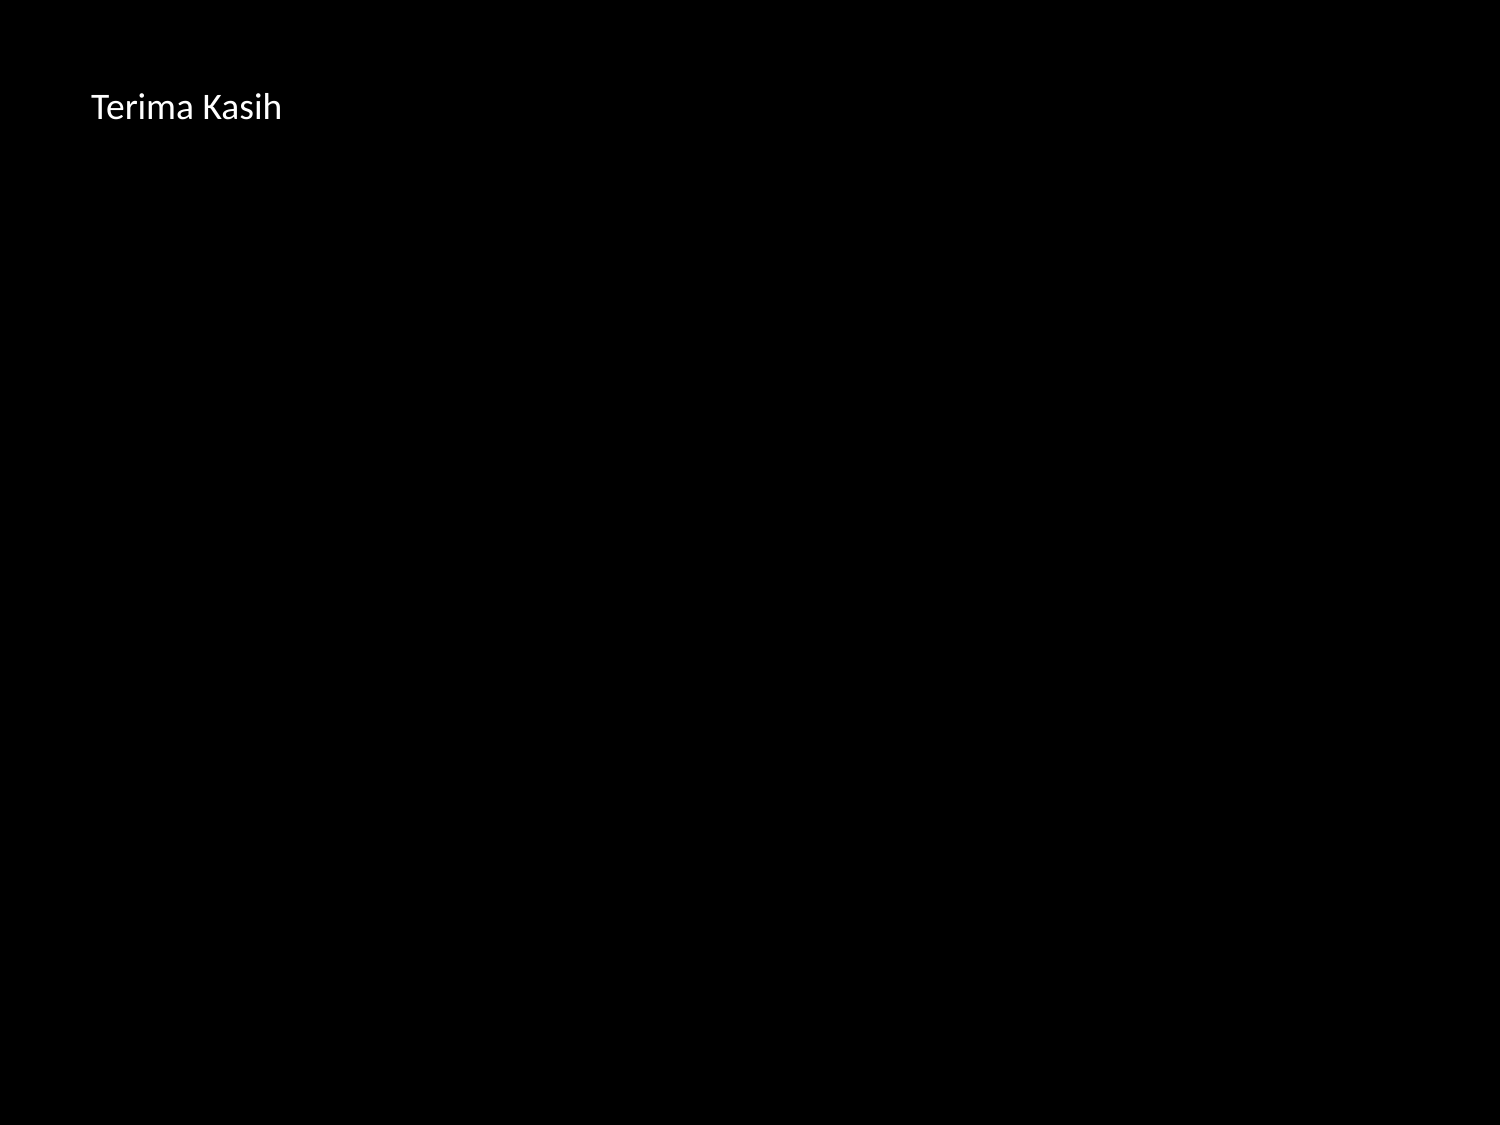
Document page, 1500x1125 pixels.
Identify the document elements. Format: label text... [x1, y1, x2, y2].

text_box Terima Kasih [76, 74, 298, 135]
